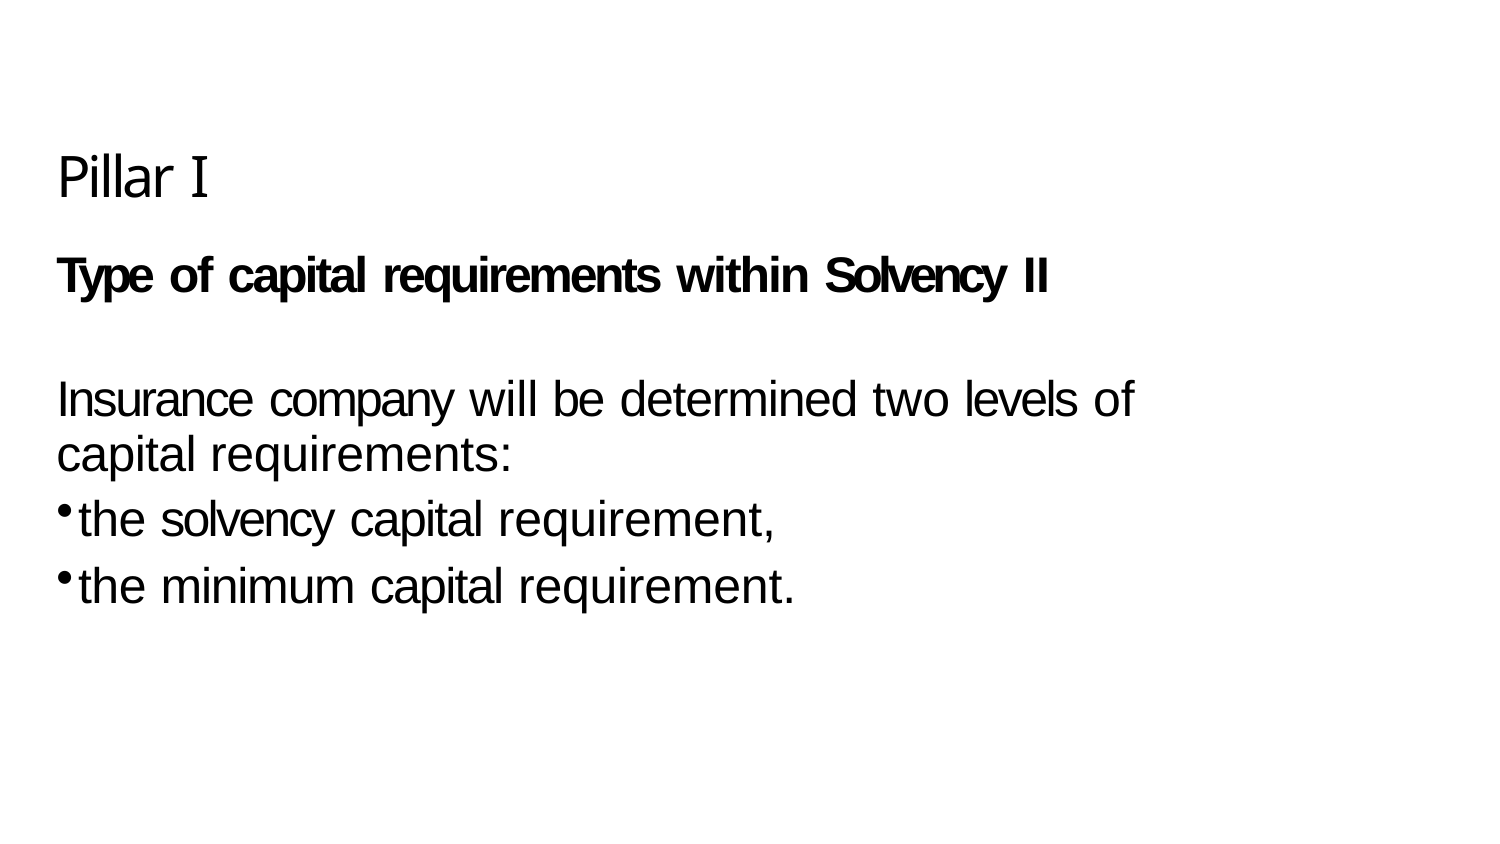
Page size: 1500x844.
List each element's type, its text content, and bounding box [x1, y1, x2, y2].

title Pillar I [54, 101, 212, 240]
text_box Type of capital requirements within Solvency II Insurance company will be determined two levels of capital requirements: the solvency capital requirement, the minimum capital requirement. [54, 240, 1261, 614]
